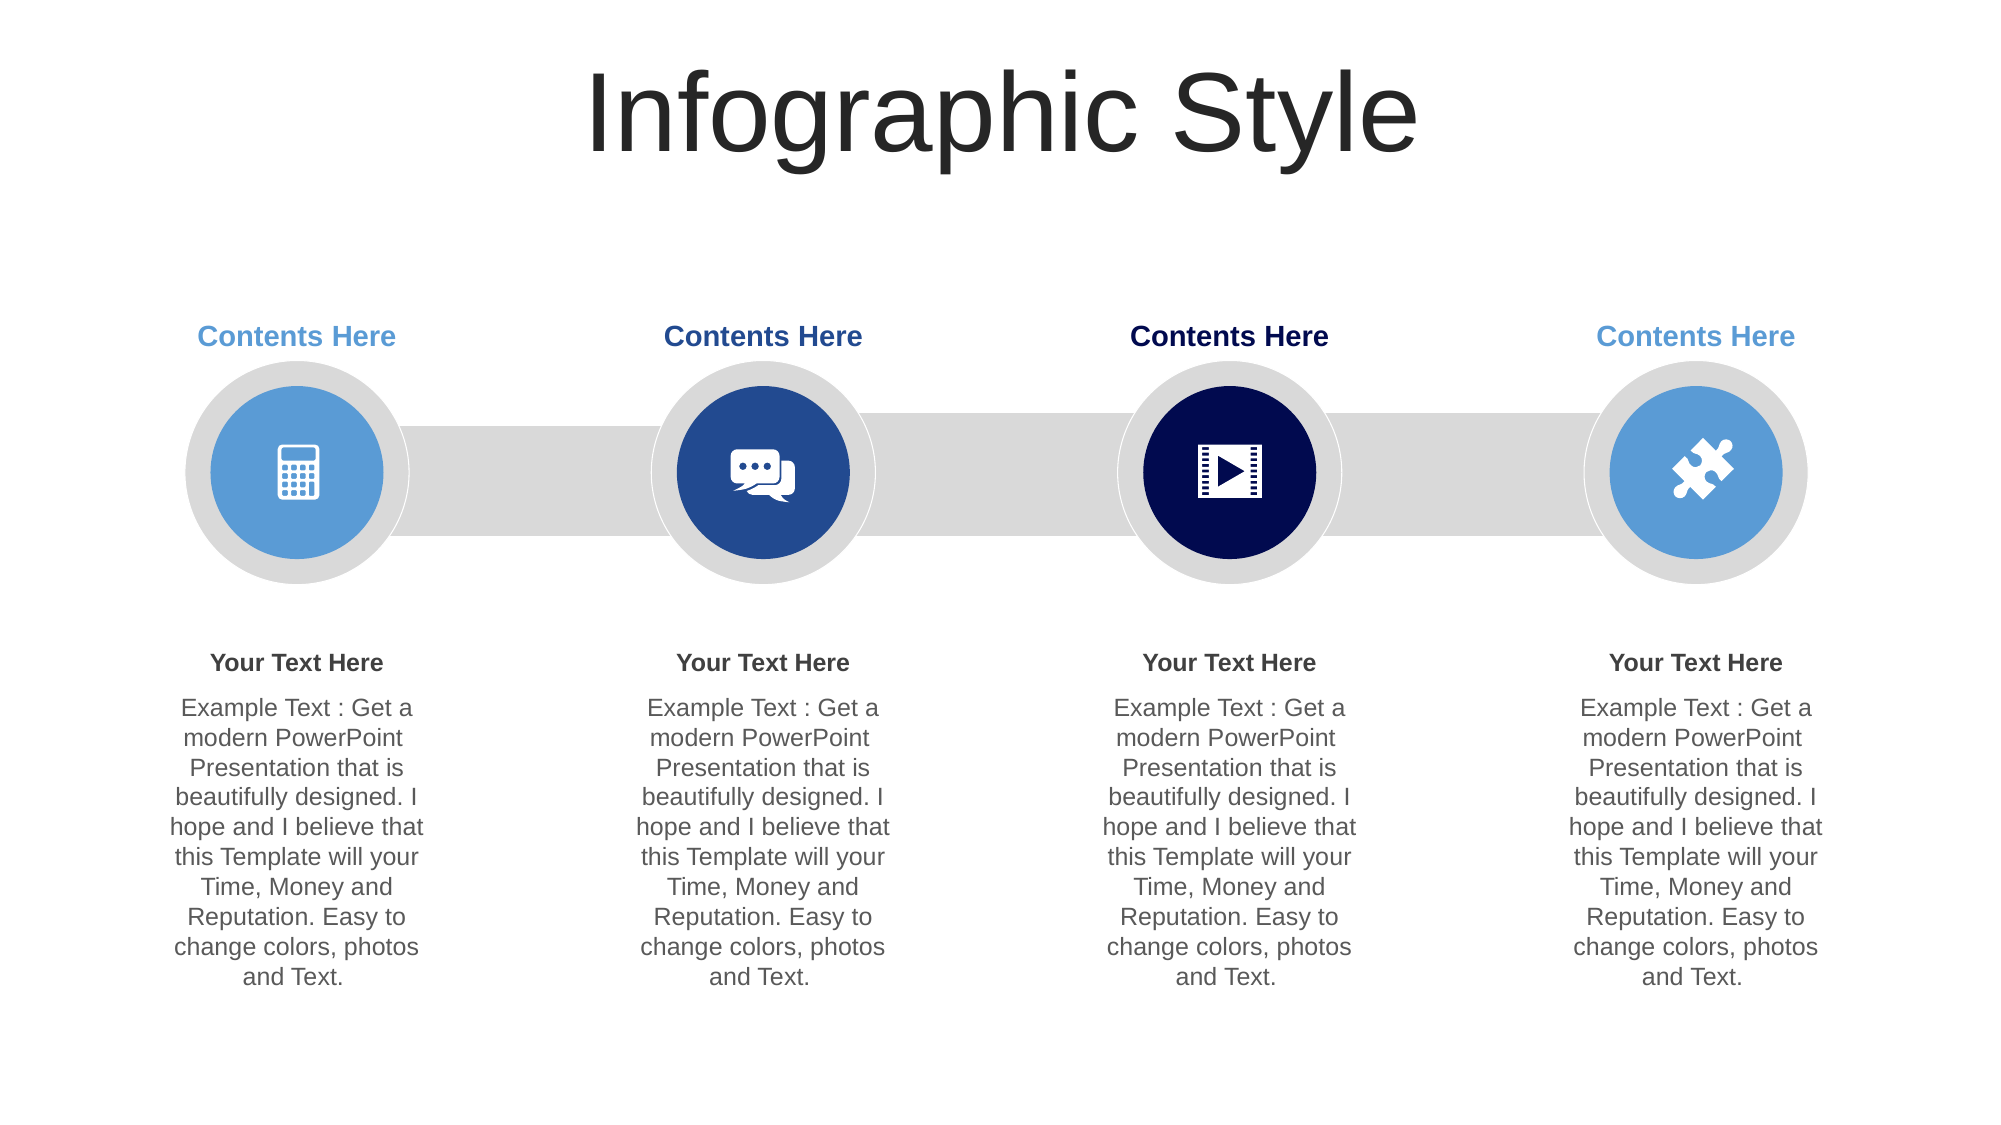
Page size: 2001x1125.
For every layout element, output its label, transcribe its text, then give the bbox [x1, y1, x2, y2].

text_box Contents Here [1060, 310, 1400, 360]
text_box Contents Here [127, 310, 467, 360]
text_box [184, 360, 1809, 585]
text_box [137, 638, 457, 1002]
text_box Contents Here [594, 310, 933, 360]
list Infographic Style [53, 55, 1952, 175]
text_box Contents Here [1526, 310, 1866, 360]
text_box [1070, 638, 1390, 1002]
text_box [1536, 638, 1856, 1002]
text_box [603, 638, 923, 1002]
